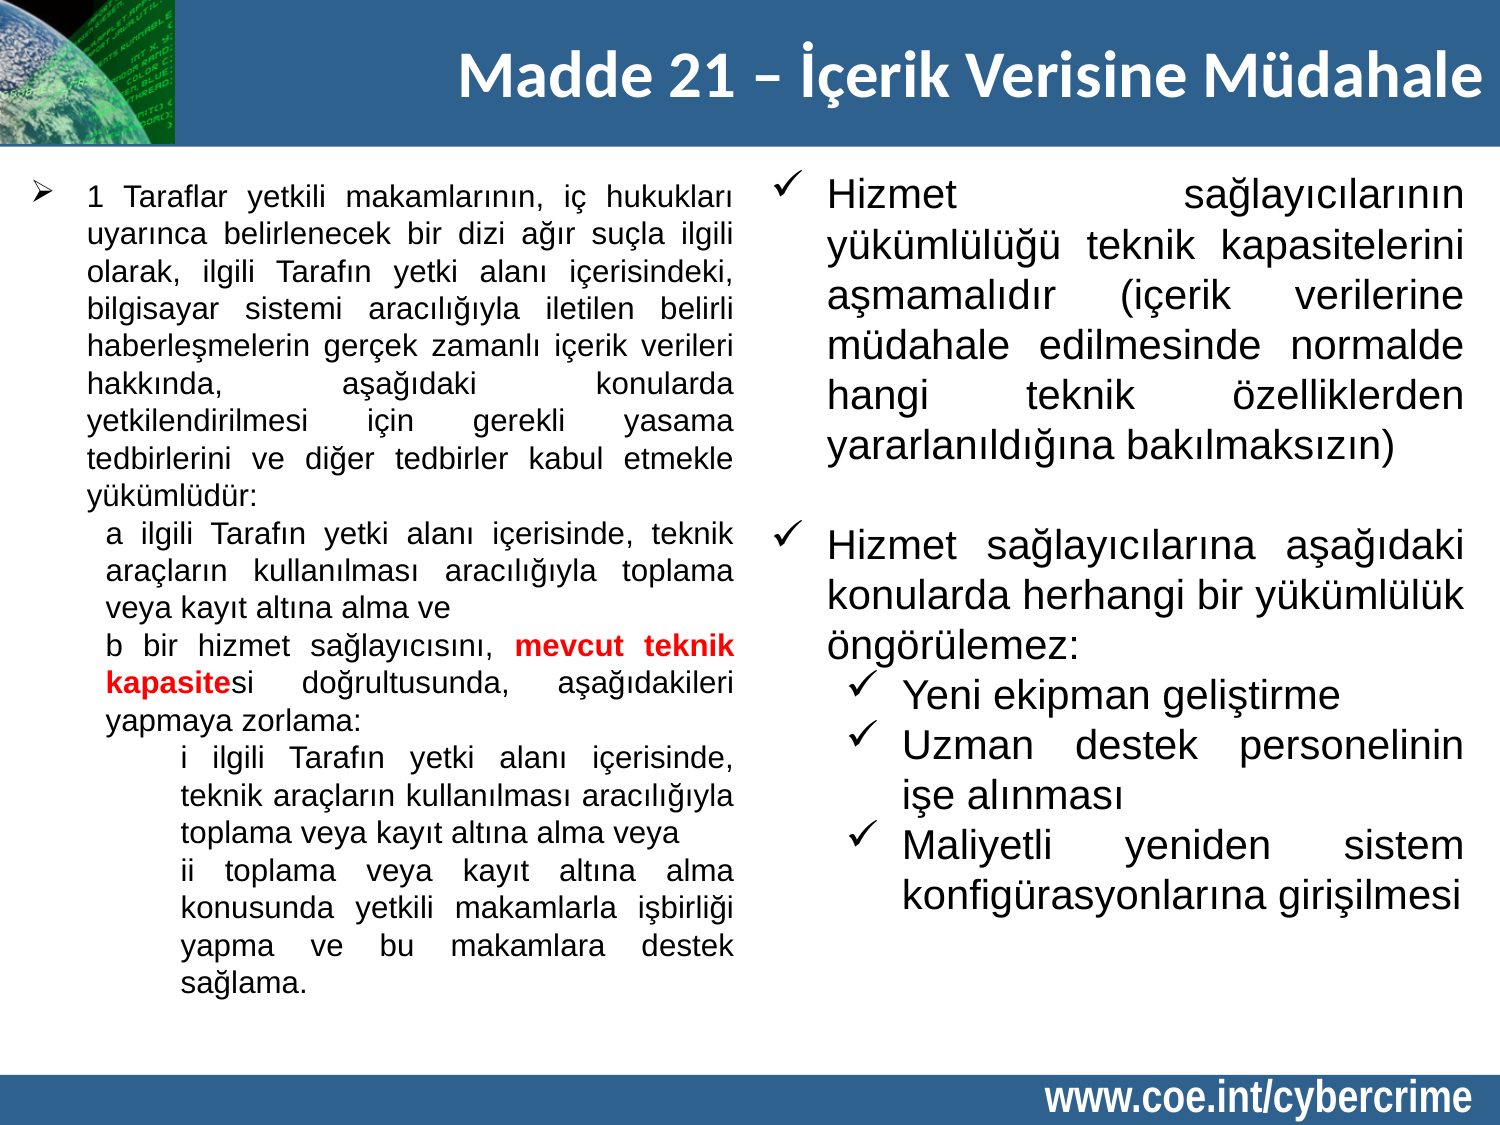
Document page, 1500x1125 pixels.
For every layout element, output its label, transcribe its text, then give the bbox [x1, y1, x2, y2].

text_box Madde 21 – İçerik Verisine Müdahale [177, 0, 1500, 149]
picture [0, 0, 175, 144]
text_box Hizmet sağlayıcılarının yükümlülüğü teknik kapasitelerini aşmamalıdır (içerik verilerine müdahale edilmesinde normalde hangi teknik özelliklerden yararlanıldığına bakılmaksızın) Hizmet sağlayıcılarına aşağıdaki konularda herhangi bir yükümlülük öngörülemez: Yeni ekipman geliştirme Uzman destek personelinin işe alınması Maliyetli yeniden sistem konfigürasyonlarına girişilmesi [755, 159, 1480, 926]
text_box [0, 1073, 1030, 1125]
text_box www.coe.int/cybercrime [1030, 1059, 1500, 1125]
text_box 1 Taraflar yetkili makamlarının, iç hukukları uyarınca belirlenecek bir dizi ağır suçla ilgili olarak, ilgili Tarafın yetki alanı içerisindeki, bilgisayar sistemi aracılığıyla iletilen belirli haberleşmelerin gerçek zamanlı içerik verileri hakkında, aşağıdaki konularda yetkilendirilmesi için gerekli yasama tedbirlerini ve diğer tedbirler kabul etmekle yükümlüdür: a ilgili Tarafın yetki alanı içerisinde, teknik araçların kullanılması aracılığıyla toplama veya kayıt altına alma ve b bir hizmet sağlayıcısını, mevcut teknik kapasitesi doğrultusunda, aşağıdakileri yapmaya zorlama: i ilgili Tarafın yetki alanı içerisinde, teknik araçların kullanılması aracılığıyla toplama veya kayıt altına alma veya ii toplama veya kayıt altına alma konusunda yetkili makamlarla işbirliği yapma ve bu makamlara destek sağlama. [15, 168, 750, 1008]
